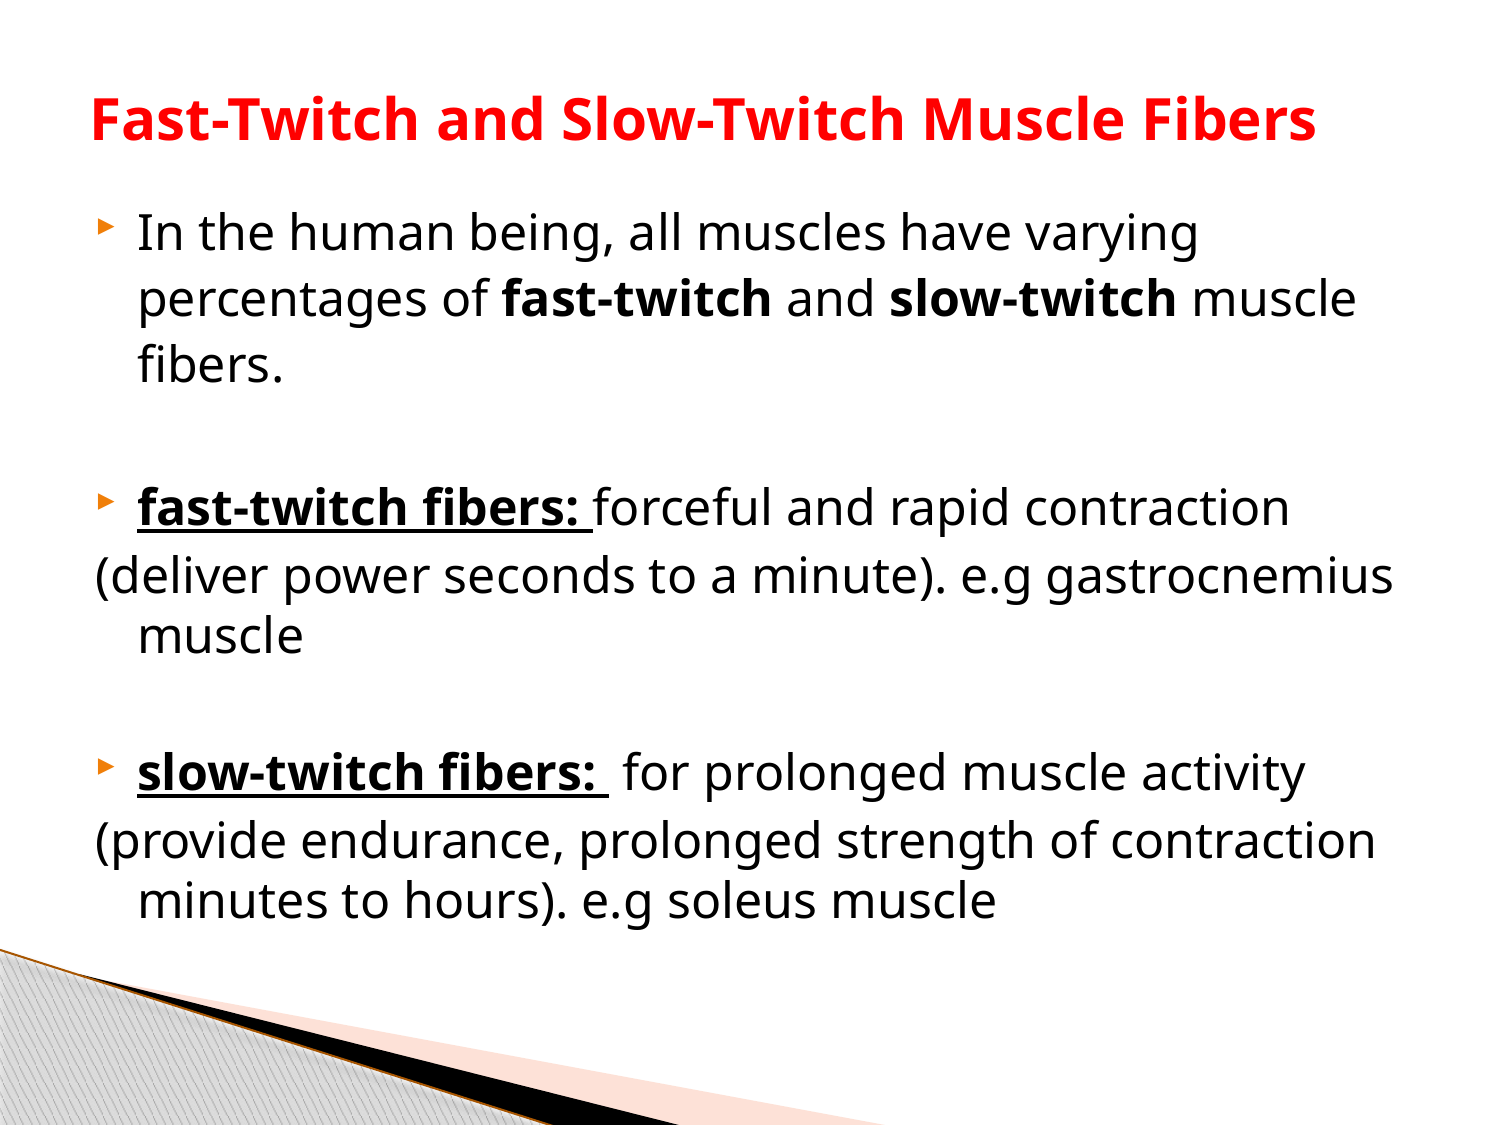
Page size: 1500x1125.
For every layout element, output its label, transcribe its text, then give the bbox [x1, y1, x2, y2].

list In the human being, all muscles have varying percentages of fast-twitch and slow-twitch muscle fibers. fast-twitch fibers: forceful and rapid contraction (deliver power seconds to a minute). e.g gastrocnemius muscle slow-twitch fibers: for prolonged muscle activity (provide endurance, prolonged strength of contraction minutes to hours). e.g soleus muscle [62, 187, 1450, 957]
text_box Fast-Twitch and Slow-Twitch Muscle Fibers [75, 75, 1450, 160]
